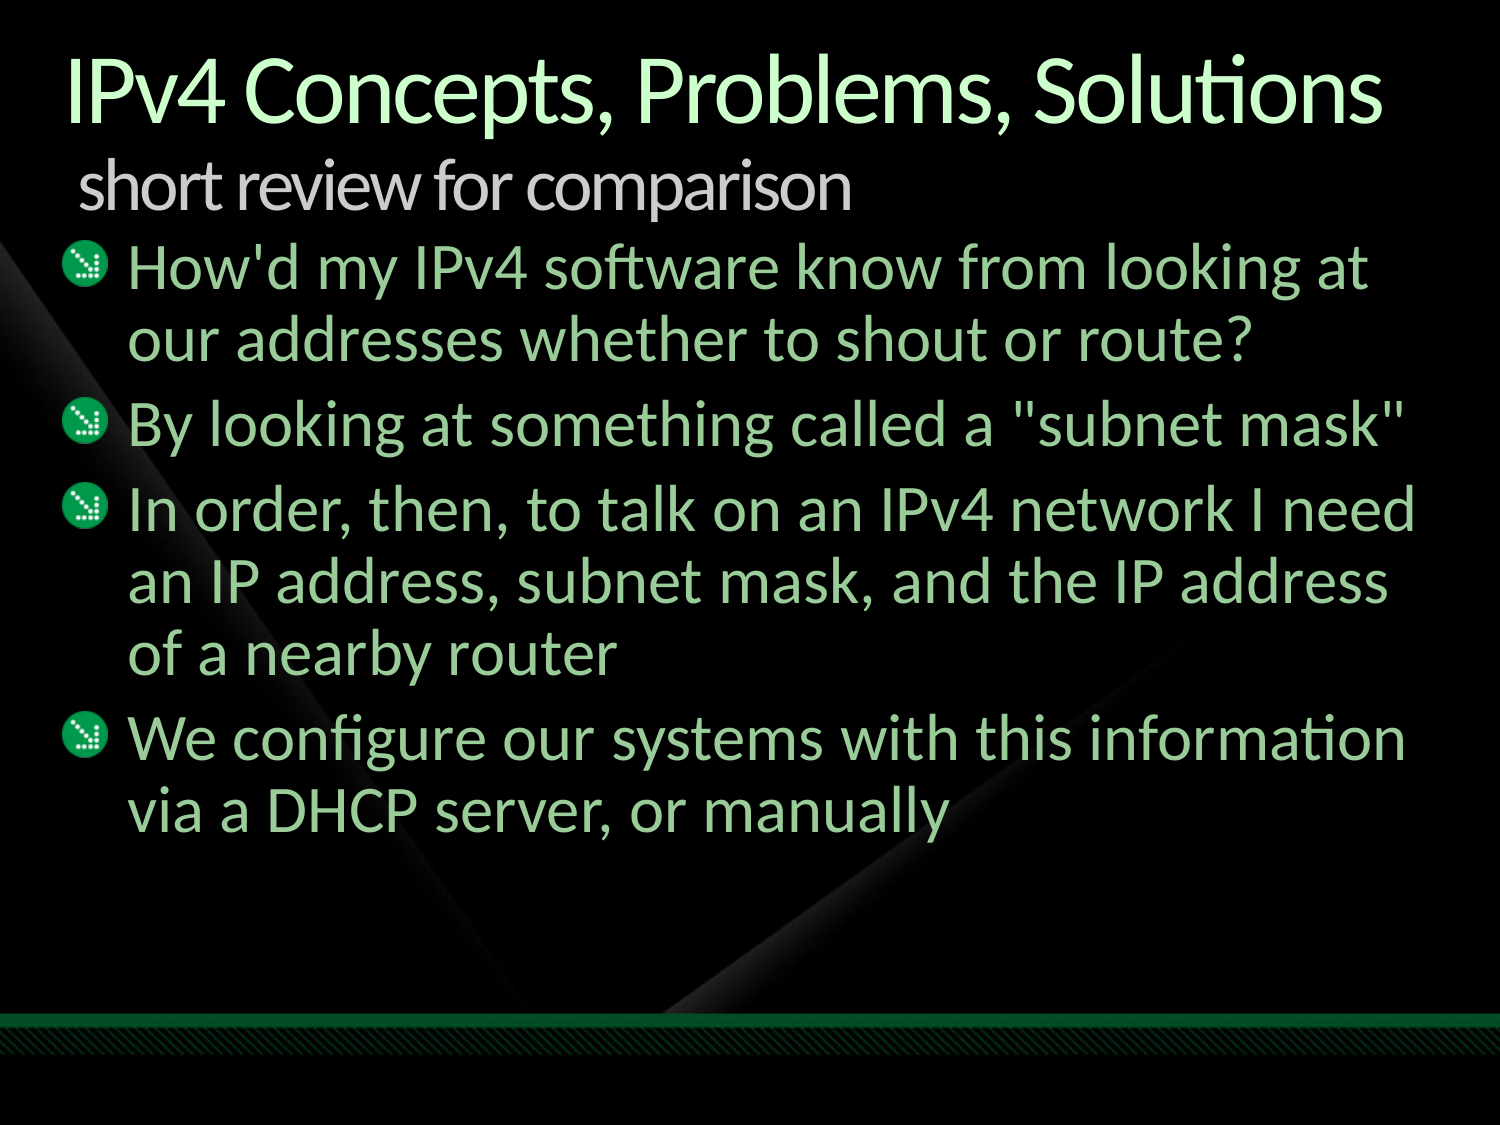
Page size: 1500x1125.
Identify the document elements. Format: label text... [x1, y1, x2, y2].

picture [0, 0, 1500, 1125]
title IPv4 Concepts, Problems, Solutions short review for comparison [63, 37, 1438, 229]
list How'd my IPv4 software know from looking at our addresses whether to shout or route? By looking at something called a "subnet mask" In order, then, to talk on an IPv4 network I need an IP address, subnet mask, and the IP address of a nearby router We configure our systems with this information via a DHCP server, or manually [62, 231, 1438, 862]
